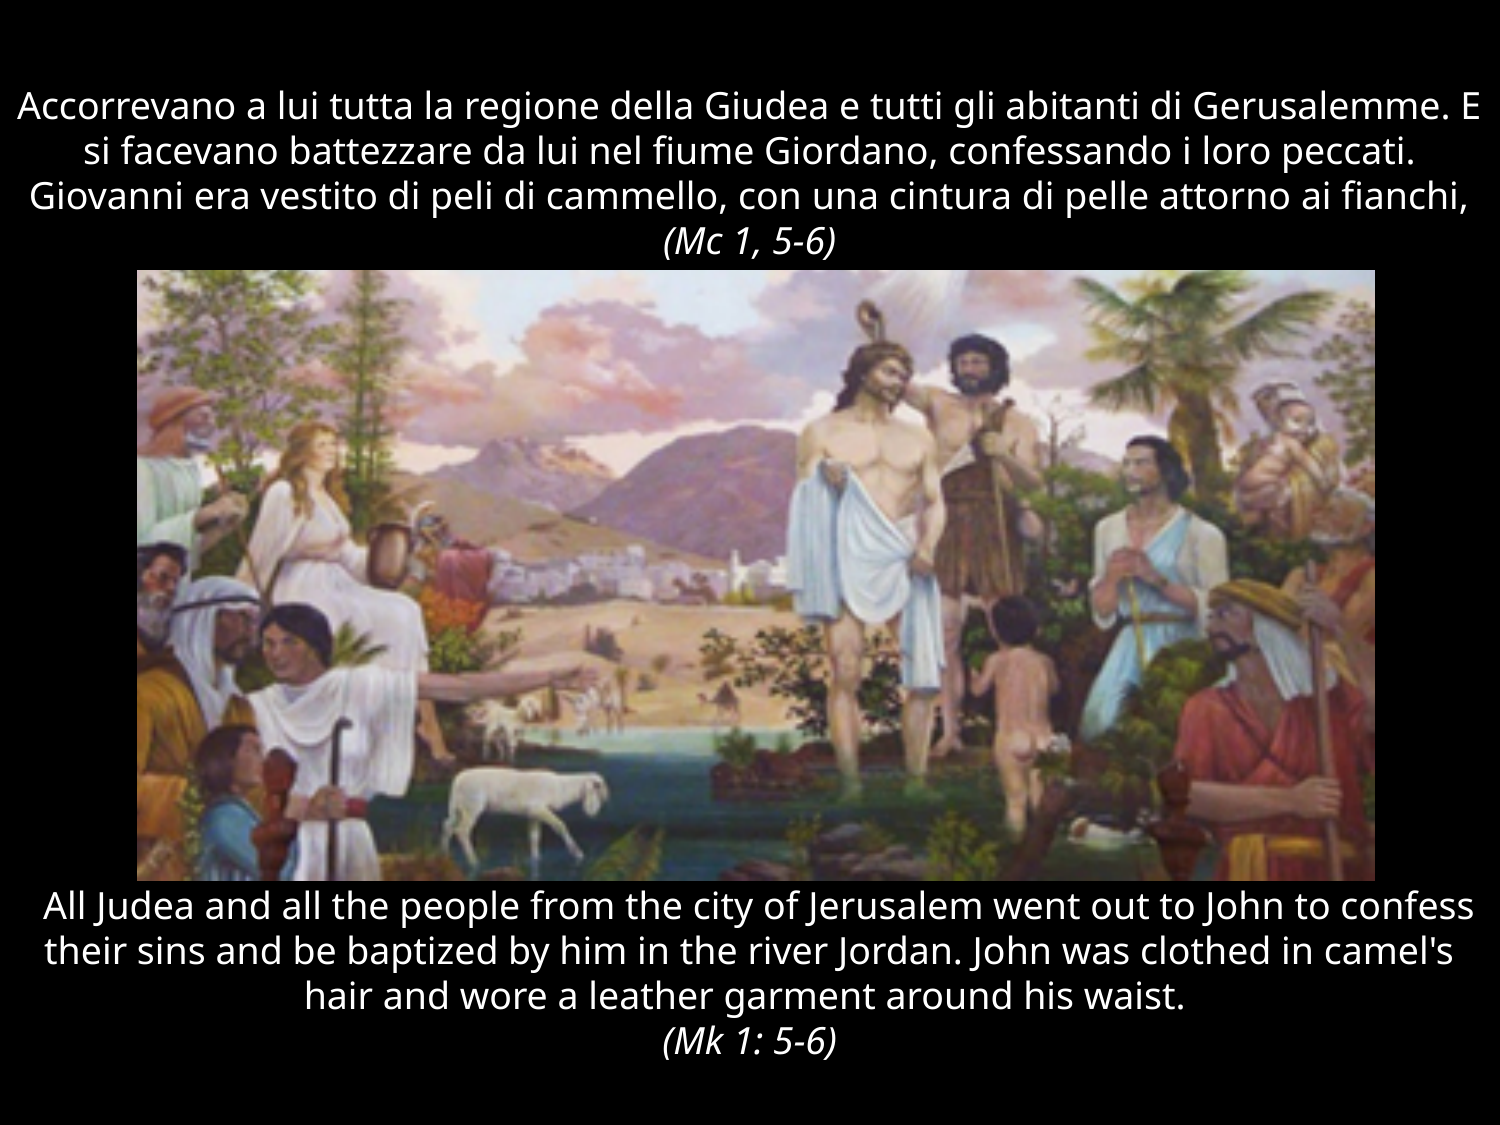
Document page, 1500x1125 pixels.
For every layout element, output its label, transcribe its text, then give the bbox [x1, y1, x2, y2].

picture [137, 270, 1375, 881]
text_box Accorrevano a lui tutta la regione della Giudea e tutti gli abitanti di Gerusalemme. E si facevano battezzare da lui nel fiume Giordano, confessando i loro peccati. Giovanni era vestito di peli di cammello, con una cintura di pelle attorno ai fianchi, (Mc 1, 5-6) [0, 74, 1500, 270]
text_box All Judea and all the people from the city of Jerusalem went out to John to confess their sins and be baptized by him in the river Jordan. John was clothed in camel's hair and wore a leather garment around his waist. (Mk 1: 5-6) [0, 874, 1500, 1070]
